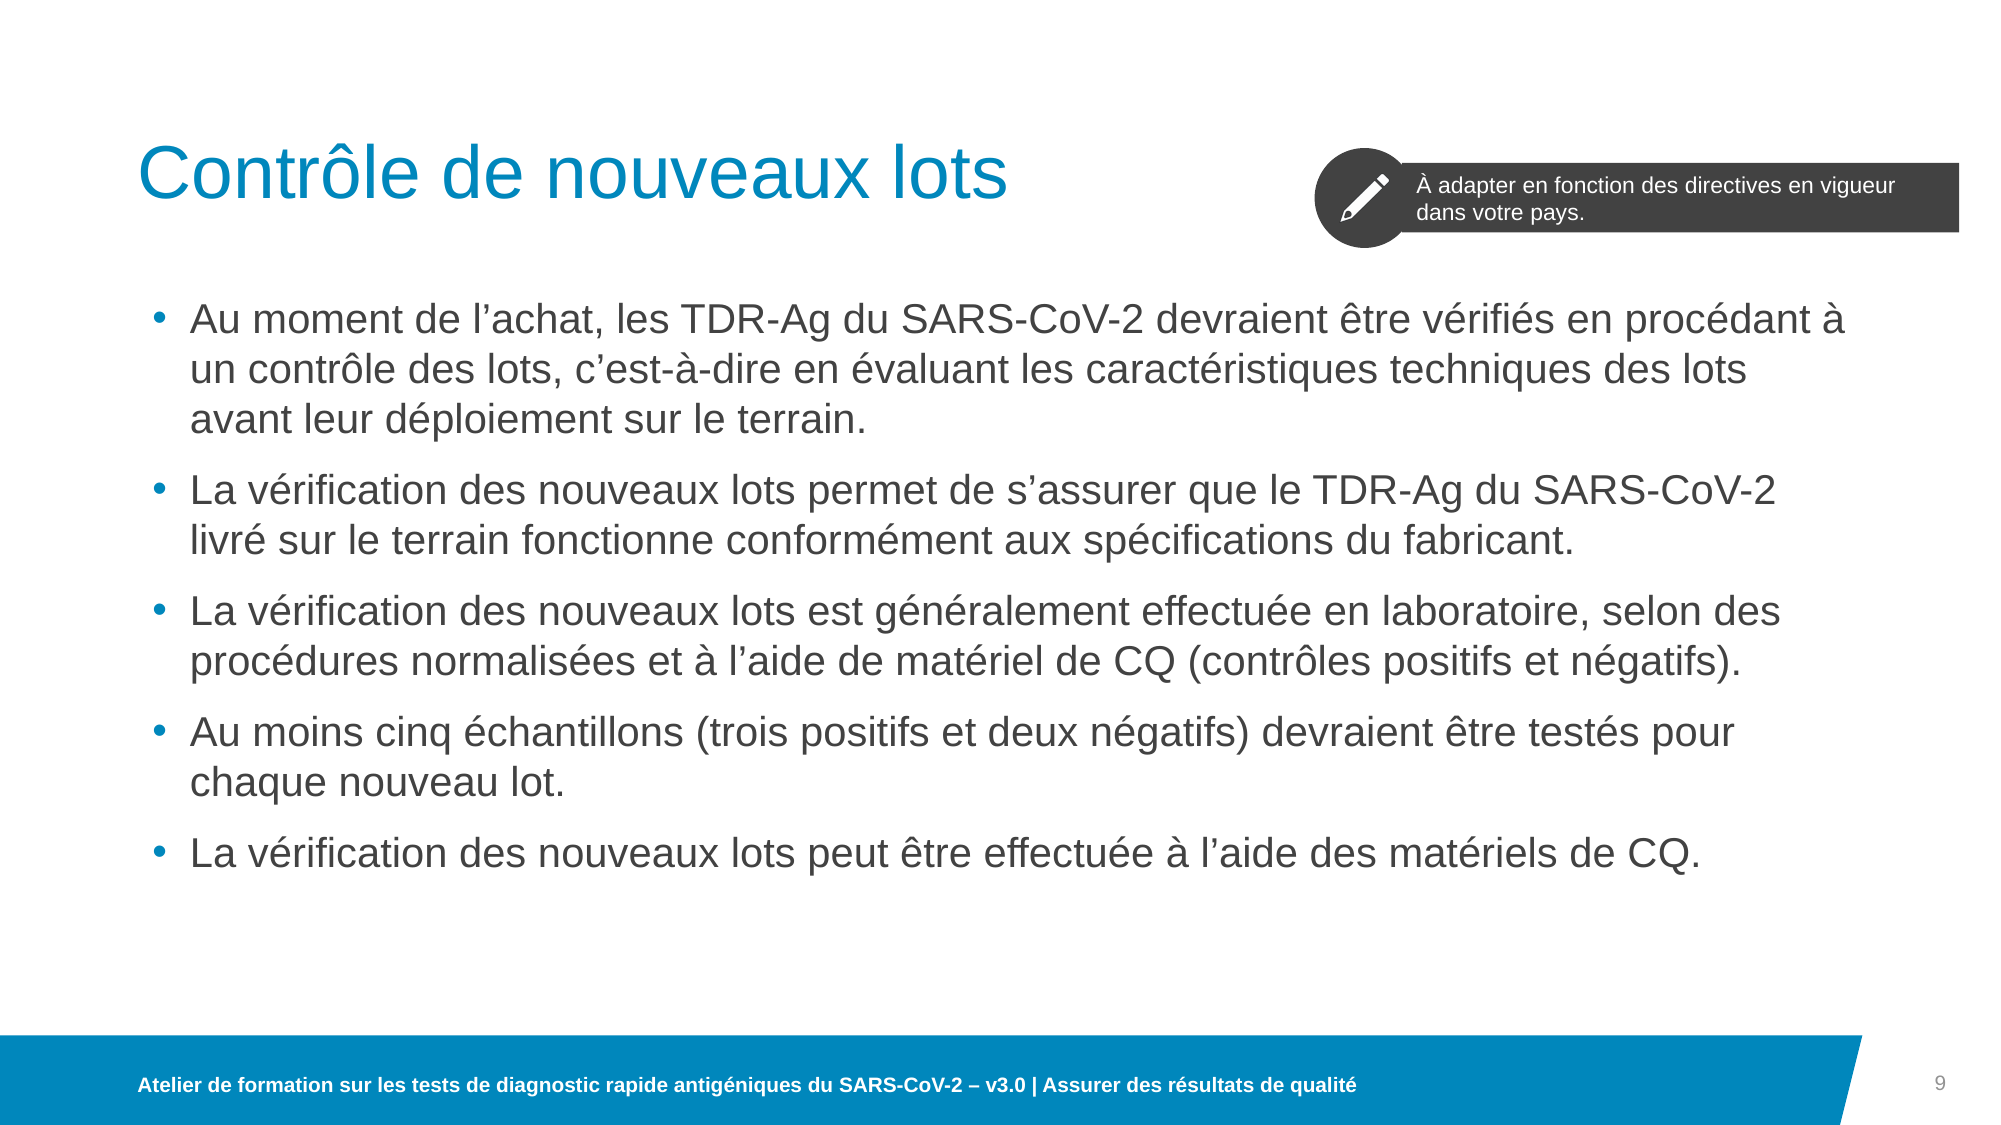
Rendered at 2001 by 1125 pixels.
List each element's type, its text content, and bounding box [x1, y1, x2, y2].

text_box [1315, 149, 1960, 247]
list Au moment de l’achat, les TDR-Ag du SARS-CoV-2 devraient être vérifiés en procédant à un contrôle des lots, c’est-à-dire en évaluant les caractéristiques techniques des lots avant leur déploiement sur le terrain. La vérification des nouveaux lots permet de s’assurer que le TDR-Ag du SARS-CoV-2 livré sur le terrain fonctionne conformément aux spécifications du fabricant. La vérification des nouveaux lots est généralement effectuée en laboratoire, selon des procédures normalisées et à l’aide de matériel de CQ (contrôles positifs et négatifs). Au moins cinq échantillons (trois positifs et deux négatifs) devraient être testés pour chaque nouveau lot. La vérification des nouveaux lots peut être effectuée à l’aide des matériels de CQ. [137, 284, 1863, 1066]
slide_number 9 [1862, 1035, 1947, 1125]
footer Atelier de formation sur les tests de diagnostic rapide antigéniques du SARS-CoV-2 – v3.0 | Assurer des résultats de qualité [137, 1042, 1442, 1125]
title Contrôle de nouveaux lots [137, 59, 1863, 215]
